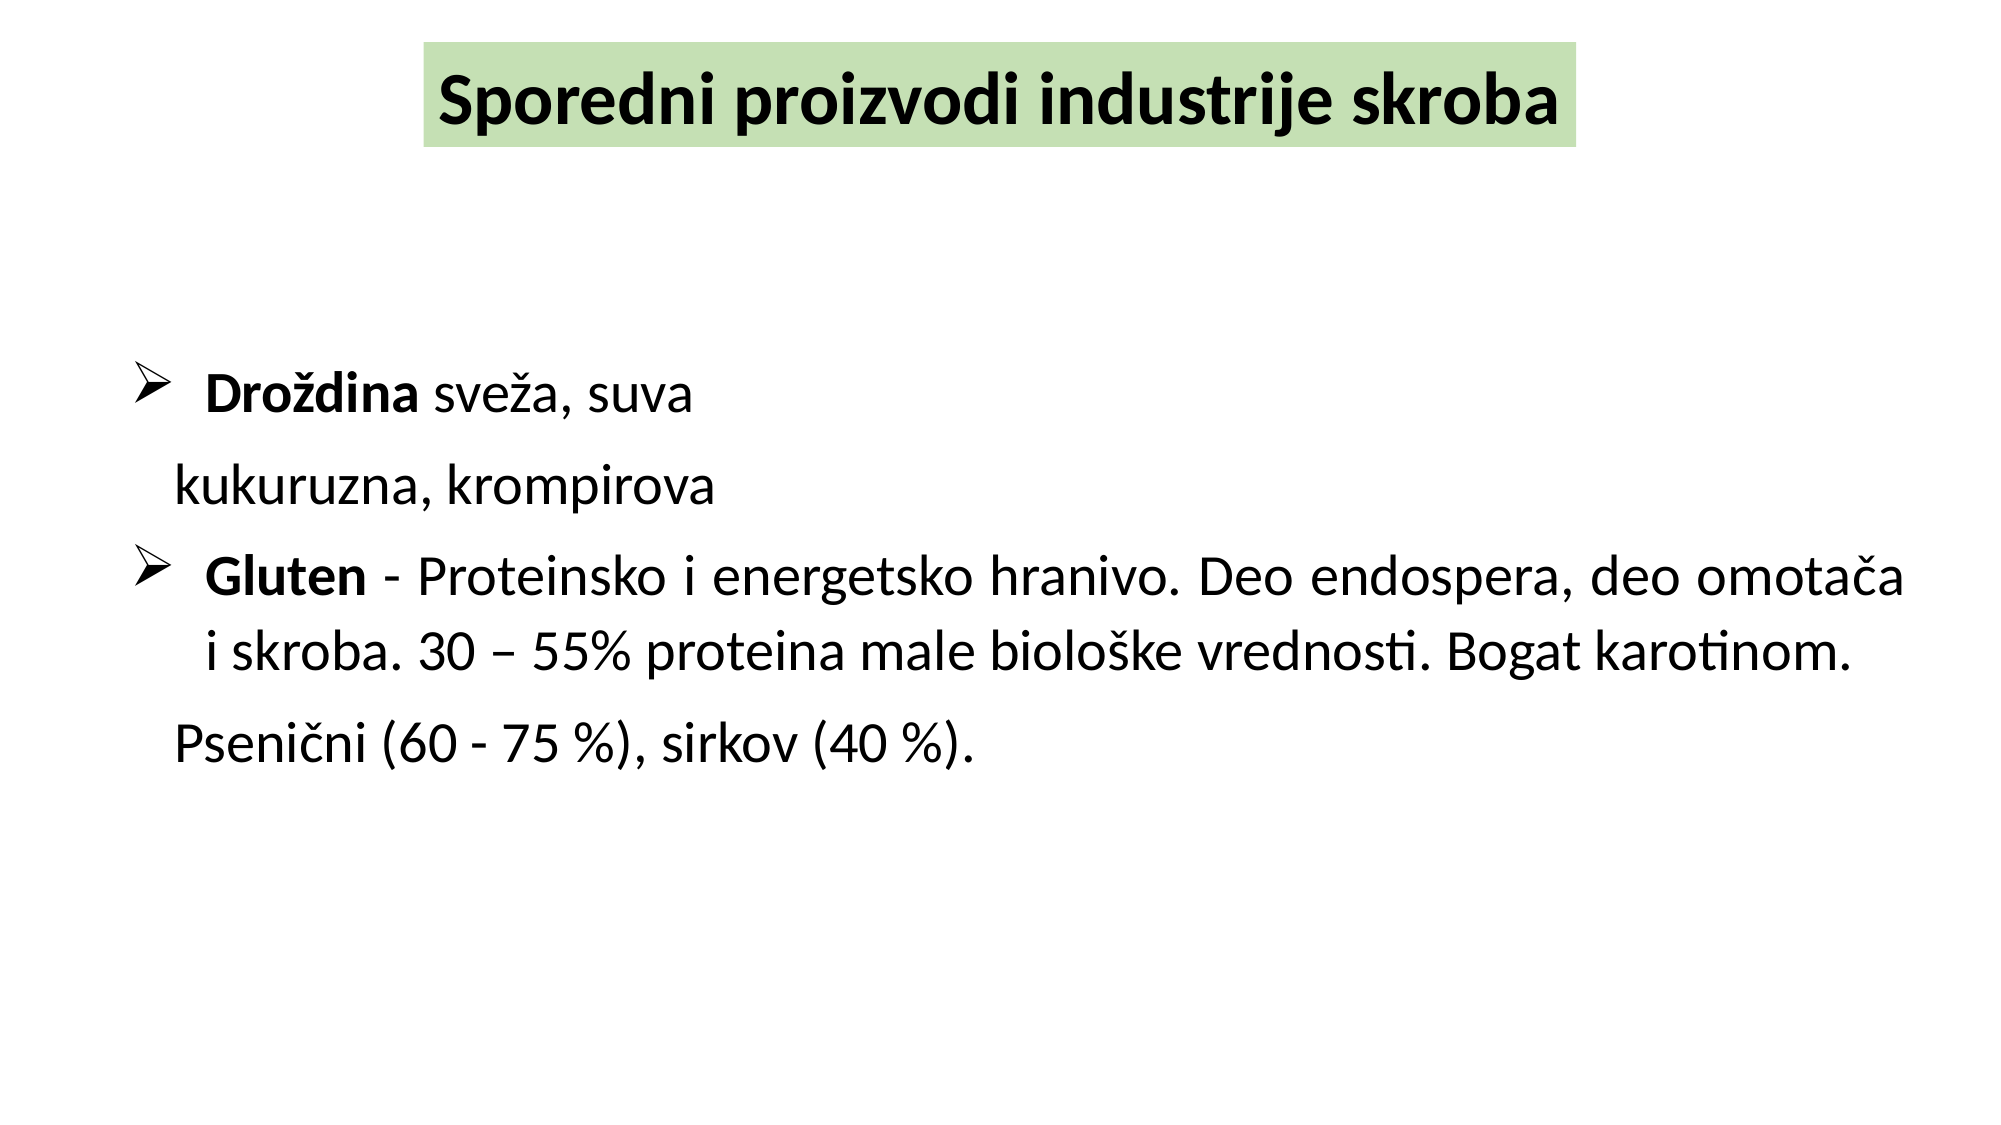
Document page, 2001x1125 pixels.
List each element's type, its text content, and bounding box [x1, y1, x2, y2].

text_box Sporedni proizvodi industrije skroba [423, 42, 1577, 147]
text_box Droždina sveža, suva kukuruzna, krompirova Gluten - Proteinsko i energetsko hranivo. Deo endospera, deo omotača i skroba. 30 – 55% proteina male biološke vrednosti. Bogat karotinom. Psenični (60 - 75 %), sirkov (40 %). [115, 342, 1920, 782]
